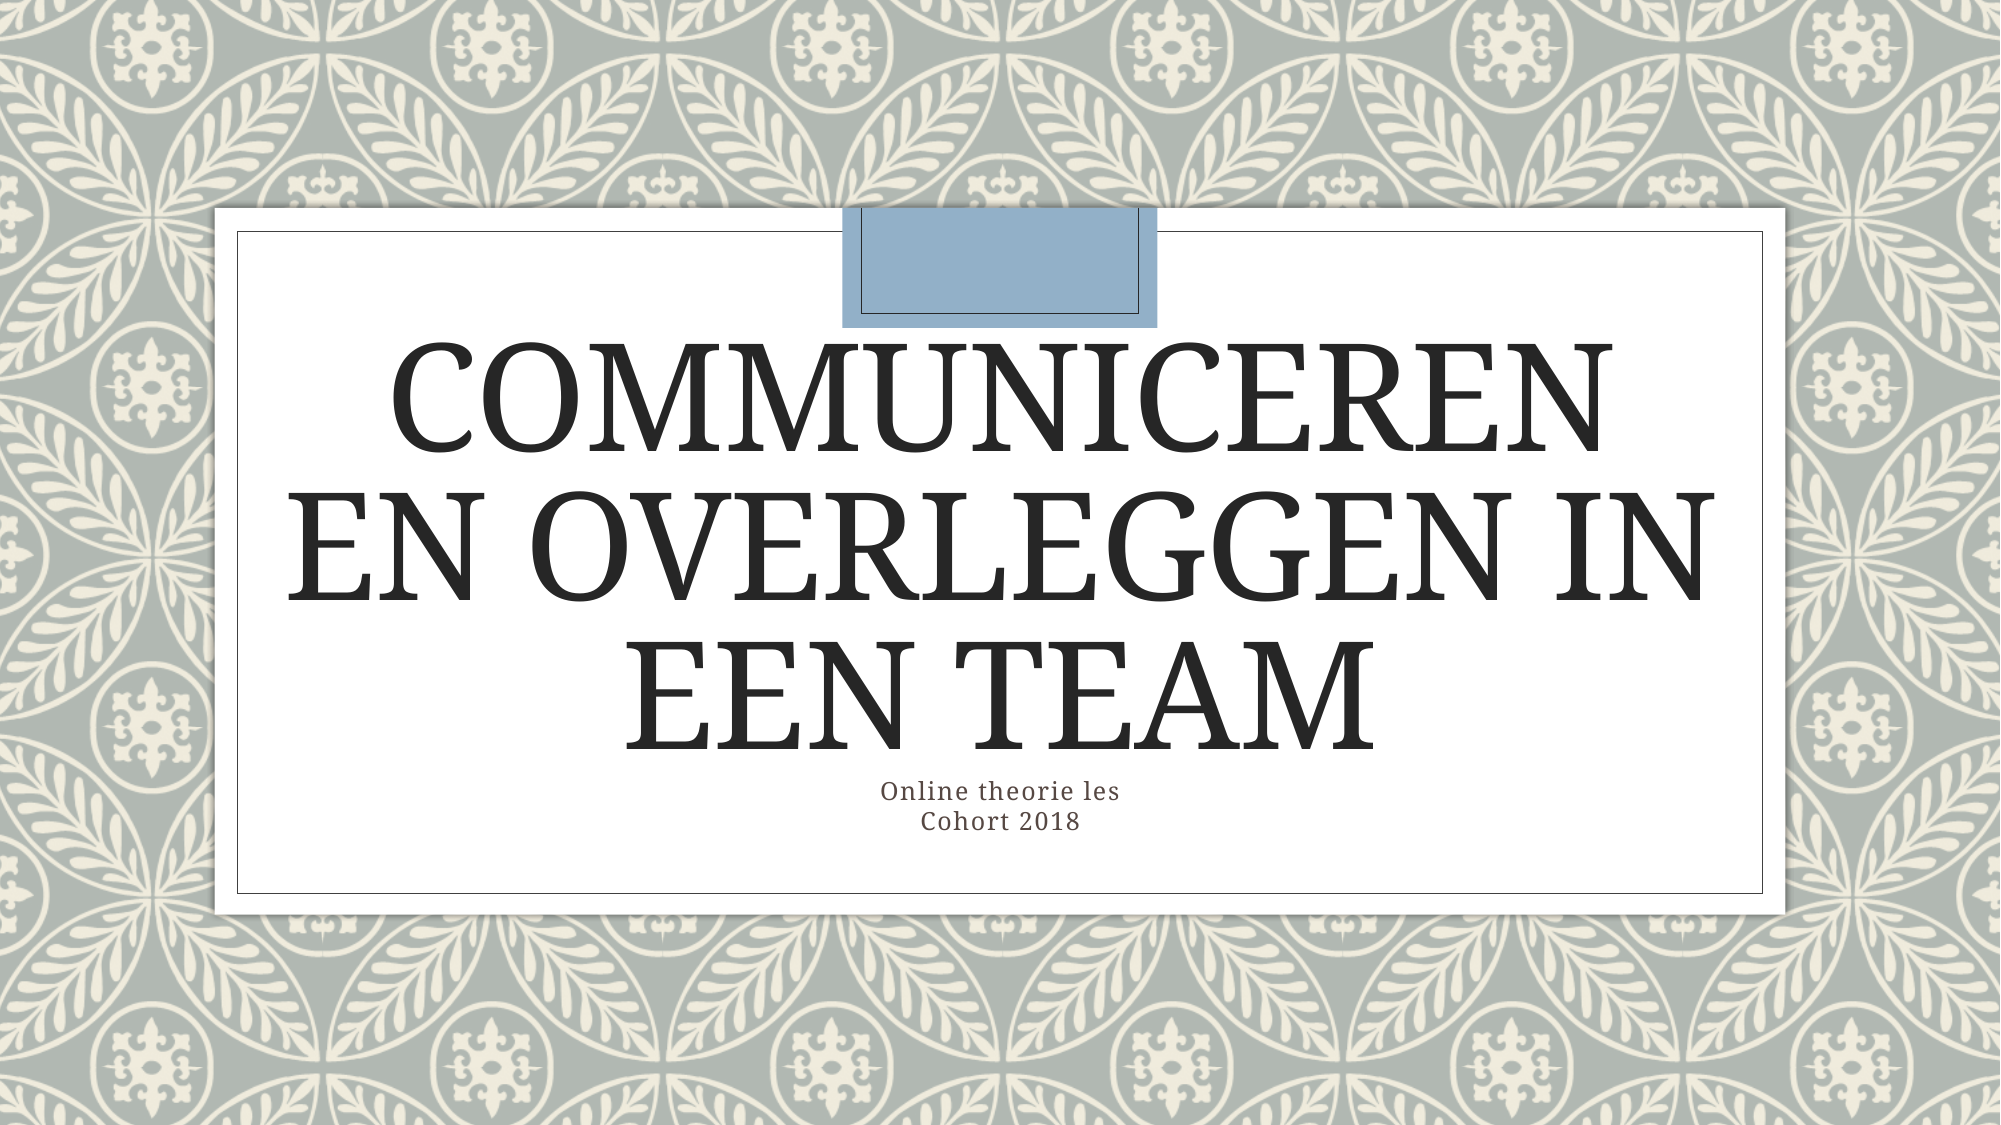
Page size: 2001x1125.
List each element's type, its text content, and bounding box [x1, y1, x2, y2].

subtitle Online theorie les Cohort 2018 [256, 768, 1745, 844]
title Communiceren en overleggen in een team [256, 343, 1744, 768]
